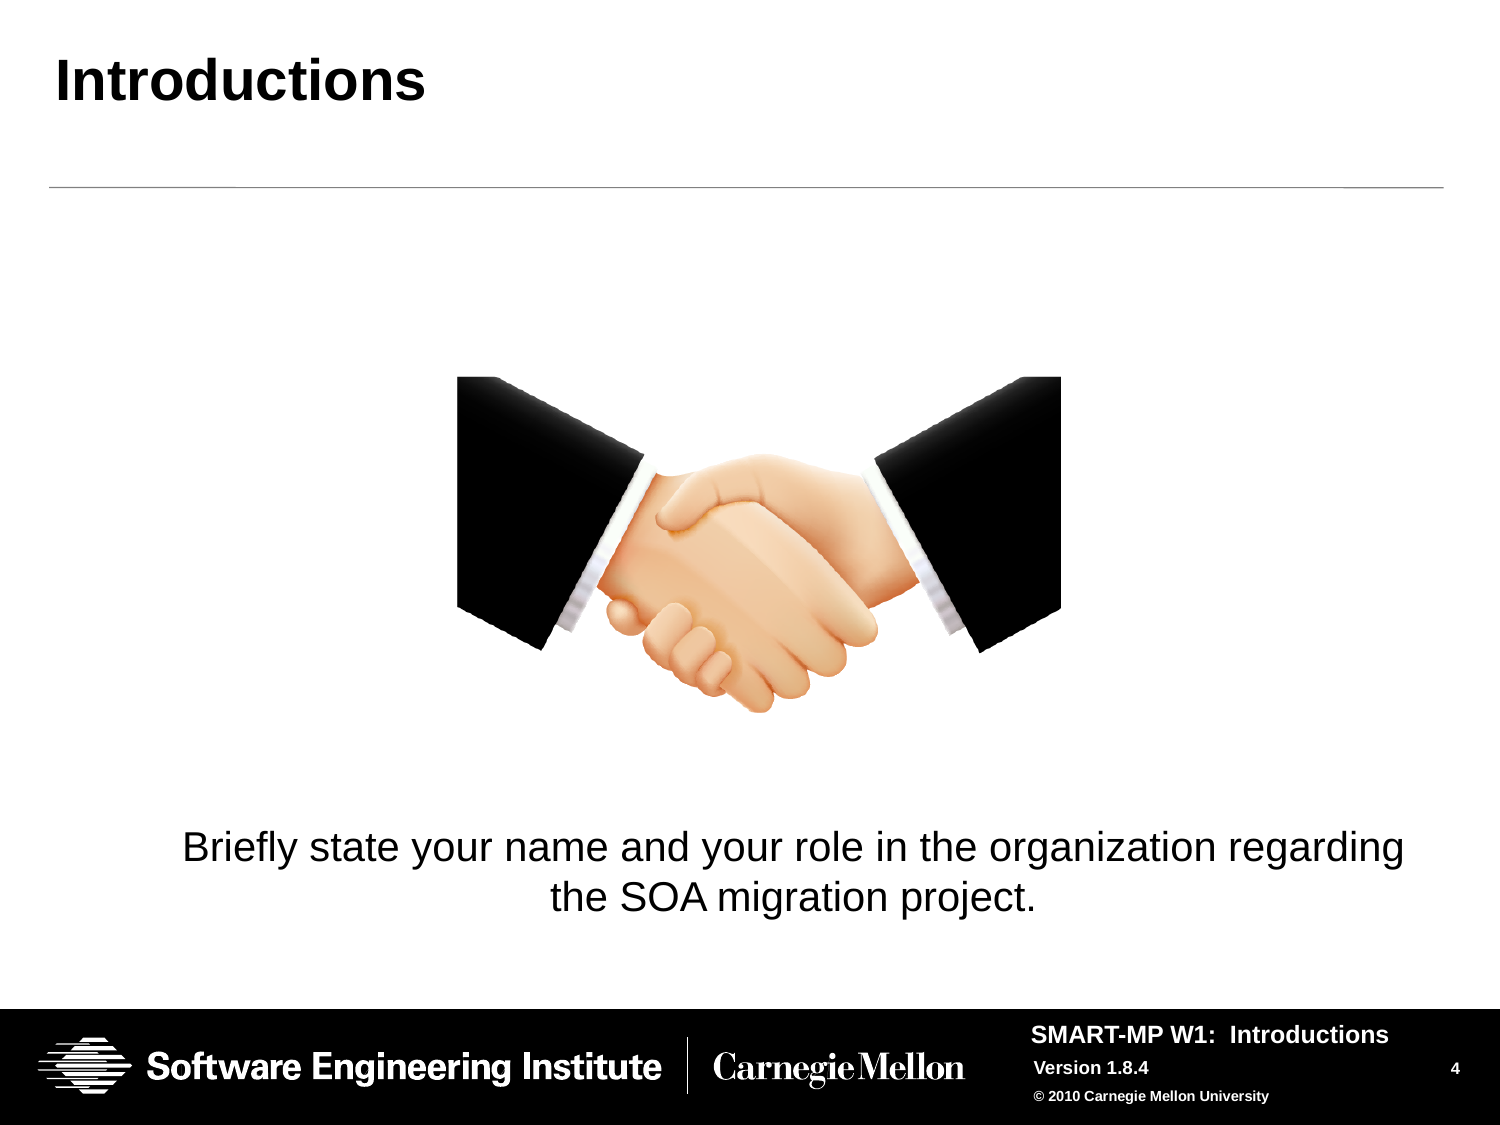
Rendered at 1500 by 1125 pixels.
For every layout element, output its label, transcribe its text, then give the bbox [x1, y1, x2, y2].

text_box SMART-MP W1: Introductions [1016, 1010, 1406, 1056]
text_box Briefly state your name and your role in the organization regarding the SOA migration project. [137, 812, 1450, 928]
picture [339, 348, 1175, 713]
title Introductions [55, 49, 1451, 114]
